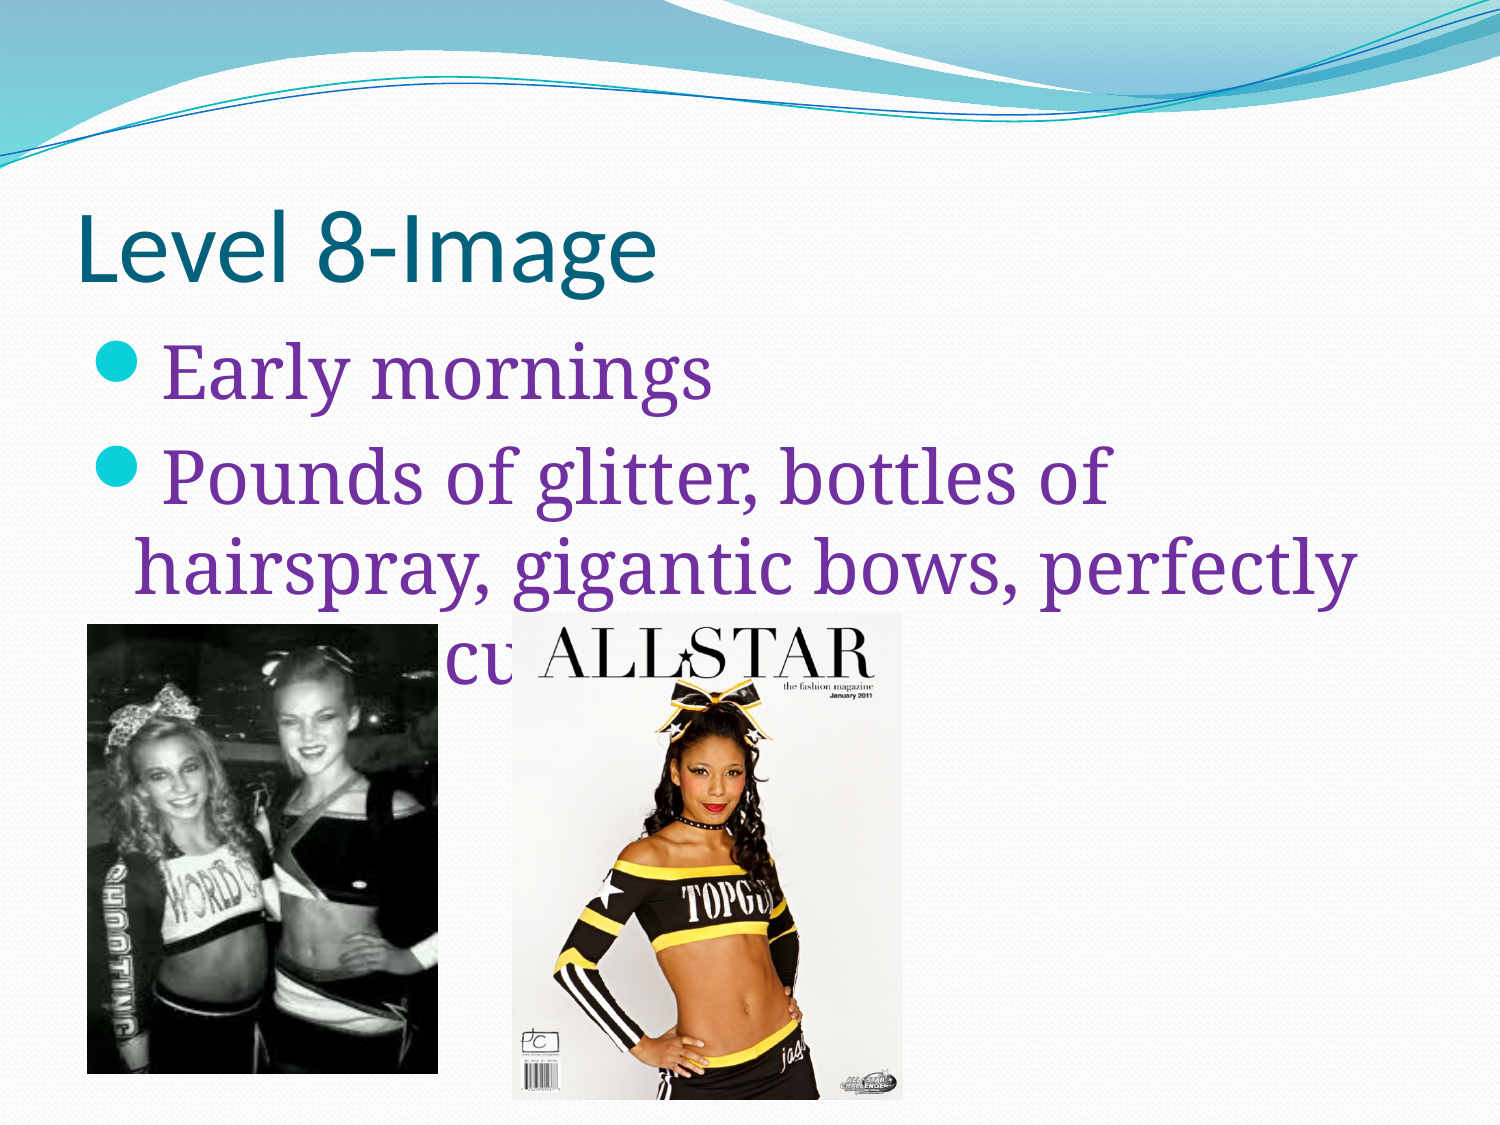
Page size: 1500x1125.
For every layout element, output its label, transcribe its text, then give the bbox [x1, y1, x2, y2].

list Early mornings Pounds of glitter, bottles of hairspray, gigantic bows, perfectly spiraled curls [75, 317, 1425, 1038]
picture [87, 624, 438, 1074]
picture [512, 612, 903, 1101]
title Level 8-Image [75, 115, 1425, 303]
